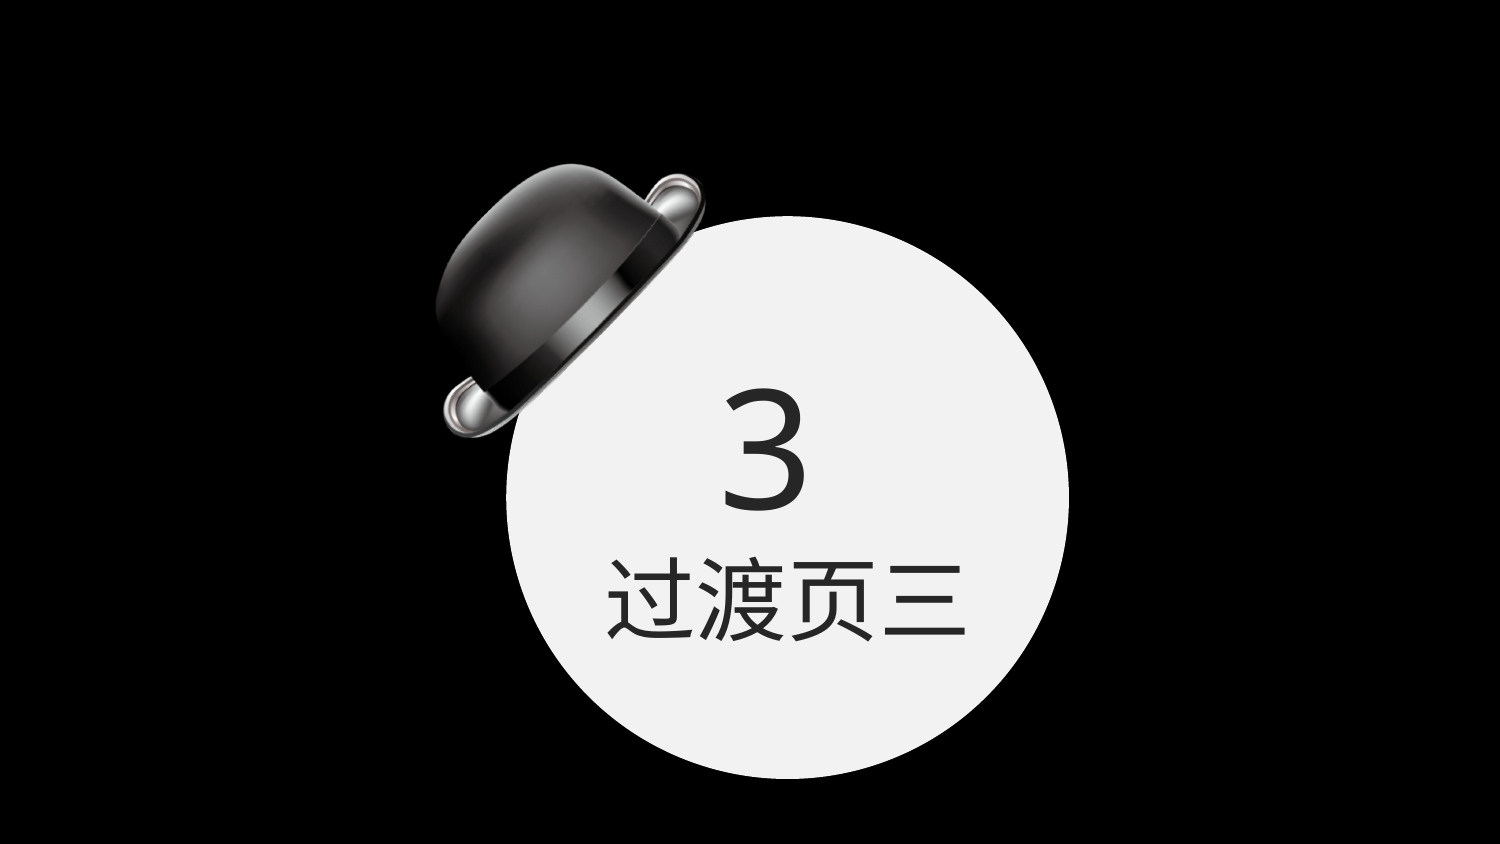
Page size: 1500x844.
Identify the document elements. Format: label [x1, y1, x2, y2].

text_box [459, 98, 1070, 780]
picture [0, 0, 1500, 844]
